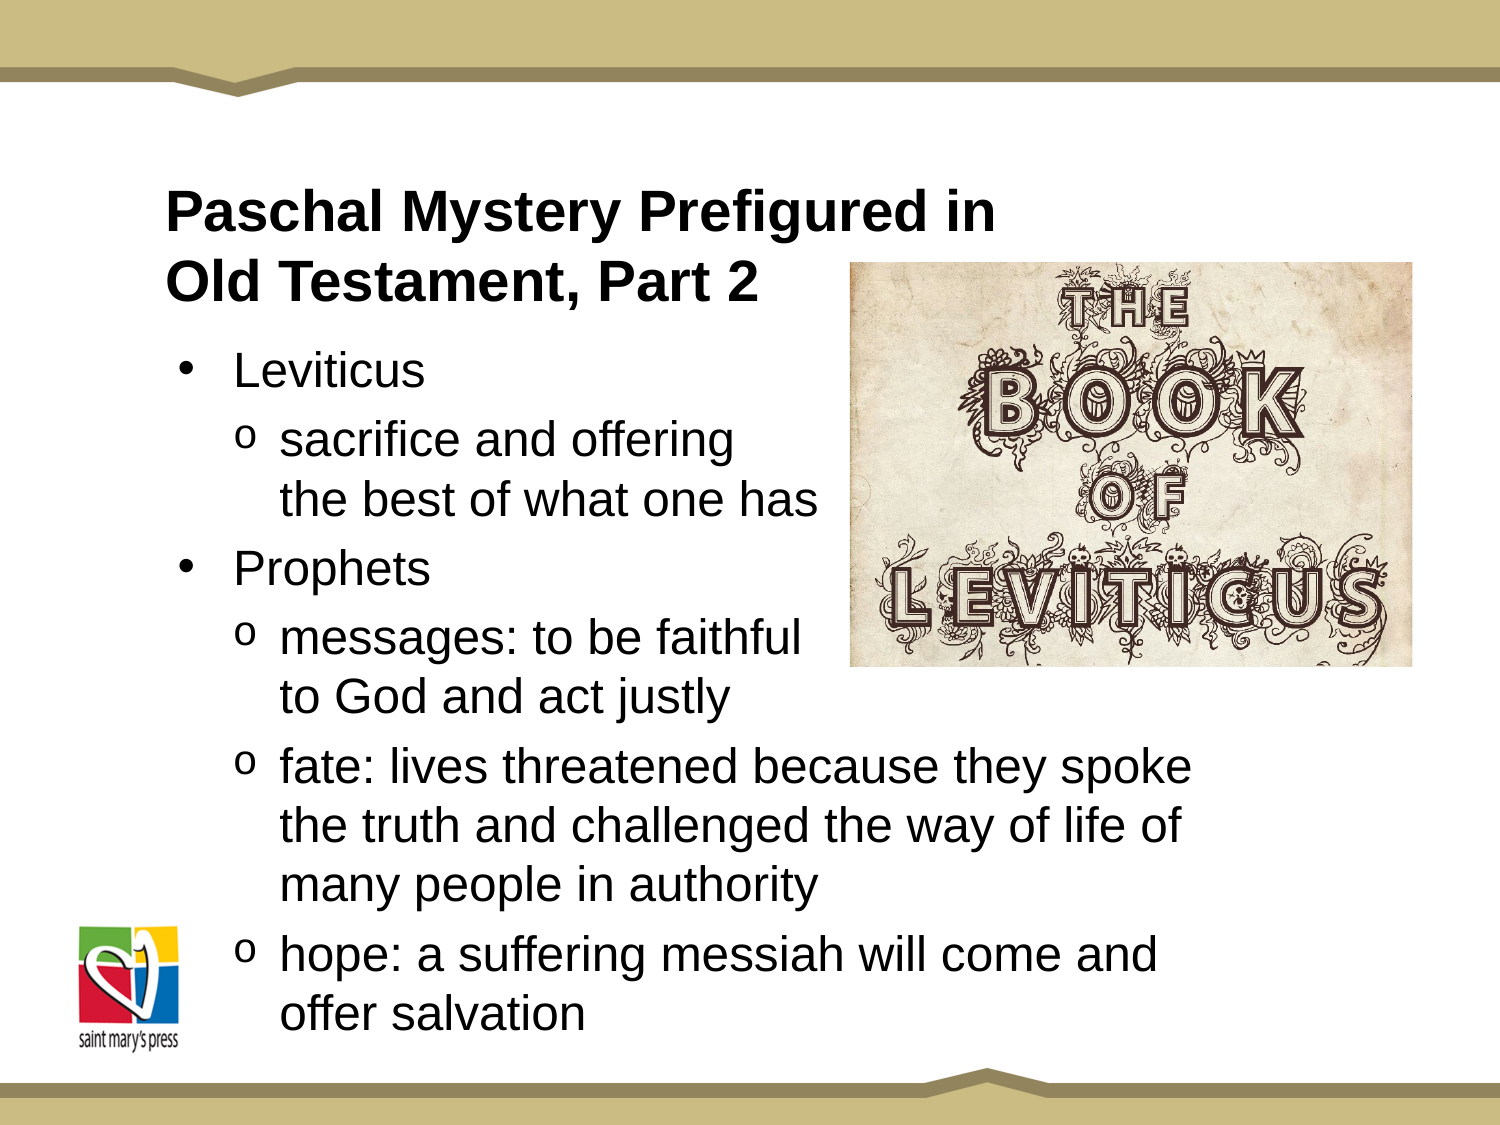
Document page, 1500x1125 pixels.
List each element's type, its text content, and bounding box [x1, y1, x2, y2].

list Leviticus sacrifice and offering the best of what one has Prophets messages: to be faithful to God and act justly fate: lives threatened because they spoke the truth and challenged the way of life of many people in authority hope: a suffering messiah will come and offer salvation [162, 330, 1225, 1049]
title Paschal Mystery Prefigured in Old Testament, Part 2 [150, 124, 1500, 363]
picture [0, 0, 1500, 1125]
